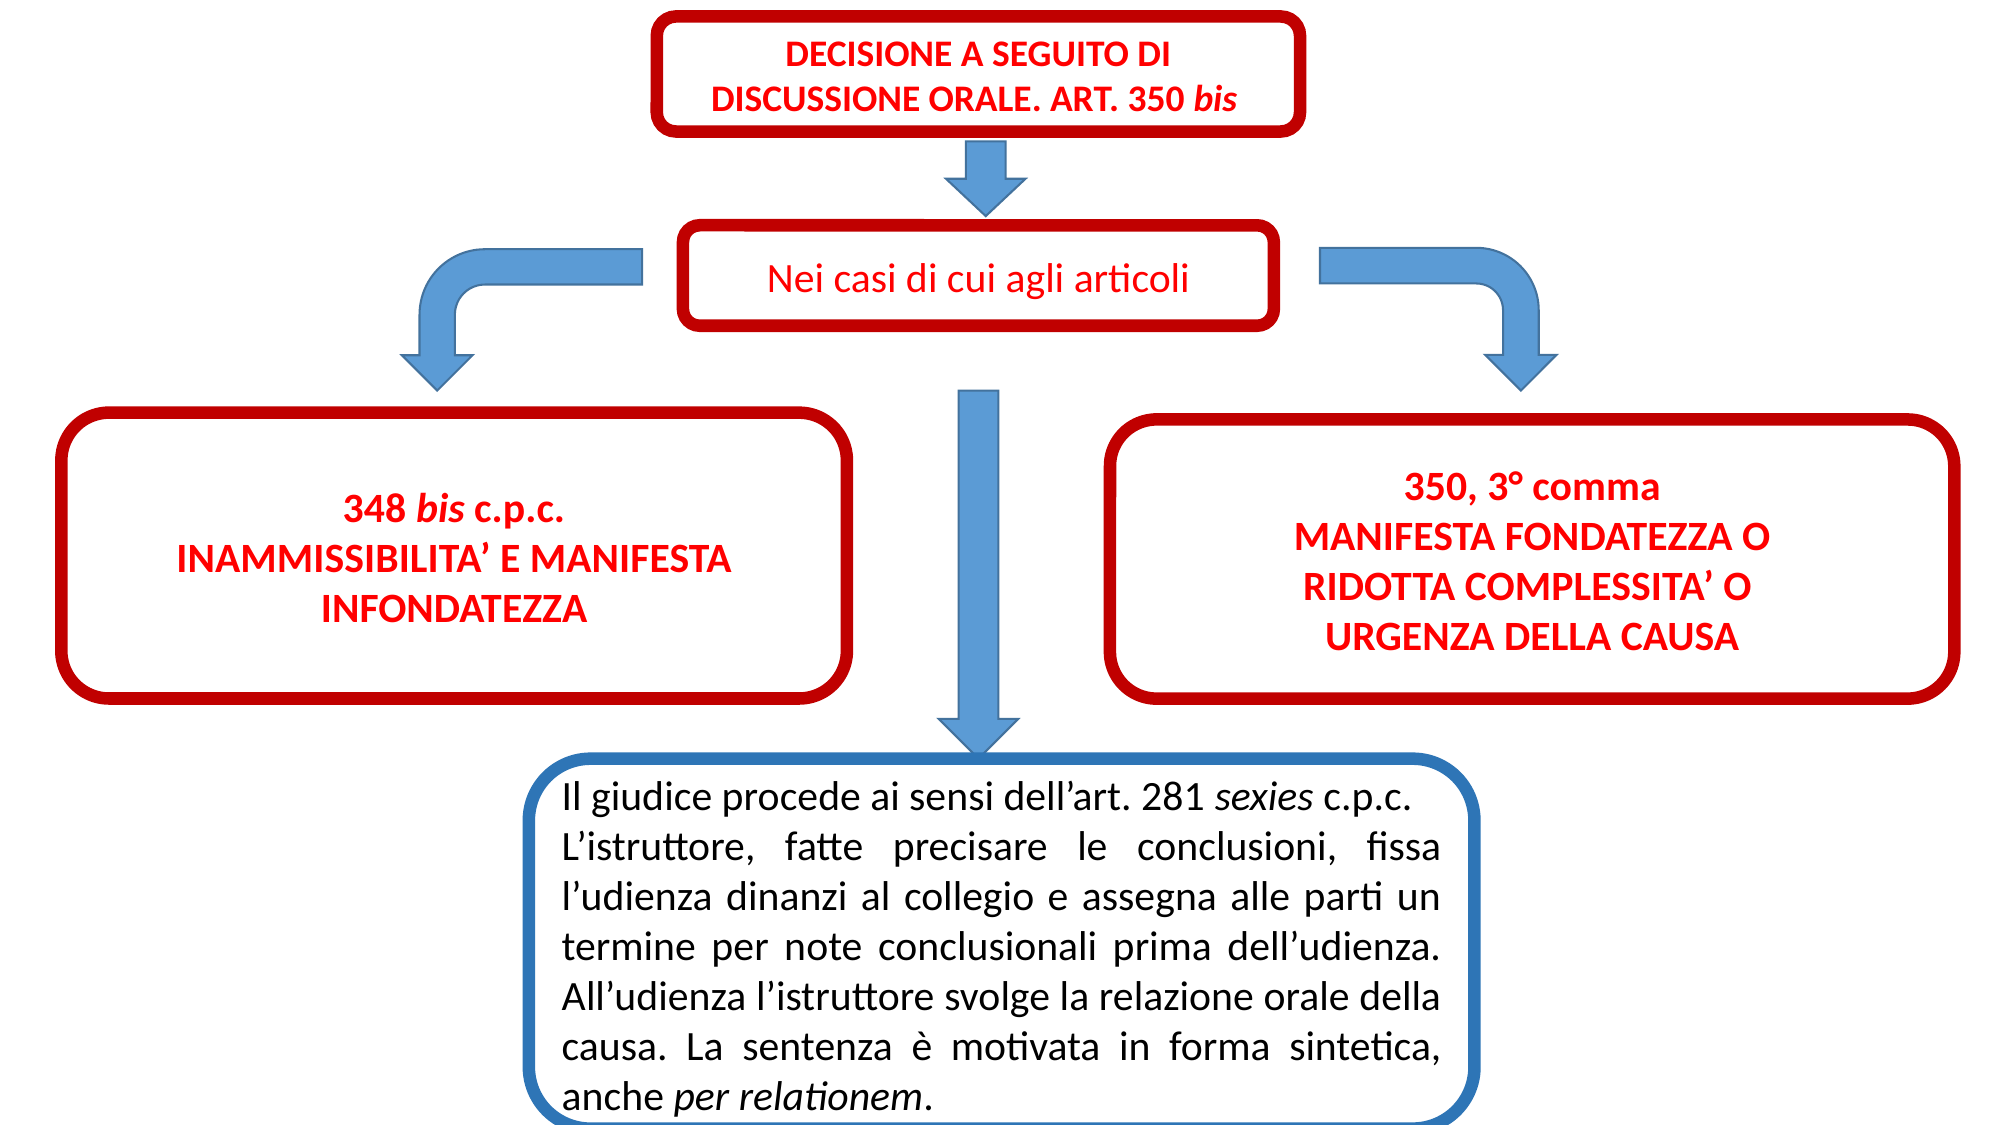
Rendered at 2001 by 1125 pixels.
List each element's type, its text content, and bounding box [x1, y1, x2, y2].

text_box 350, 3° comma MANIFESTA FONDATEZZA O RIDOTTA COMPLESSITA’ O URGENZA DELLA CAUSA [1108, 418, 1956, 700]
text_box [936, 389, 1021, 757]
text_box Il giudice procede ai sensi dell’art. 281 sexies c.p.c. L’istruttore, fatte precisare le conclusioni, fissa l’udienza dinanzi al collegio e assegna alle parti un termine per note conclusionali prima dell’udienza. All’udienza l’istruttore svolge la relazione orale della causa. La sentenza è motivata in forma sintetica, anche per relationem. [527, 757, 1476, 1125]
text_box [1318, 246, 1560, 393]
text_box Nei casi di cui agli articoli [681, 224, 1275, 327]
text_box [943, 140, 1029, 218]
text_box DECISIONE A SEGUITO DI DISCUSSIONE ORALE. ART. 350 bis [655, 15, 1302, 133]
text_box [399, 248, 644, 393]
text_box 348 bis c.p.c. INAMMISSIBILITA’ E MANIFESTA INFONDATEZZA [60, 411, 848, 700]
